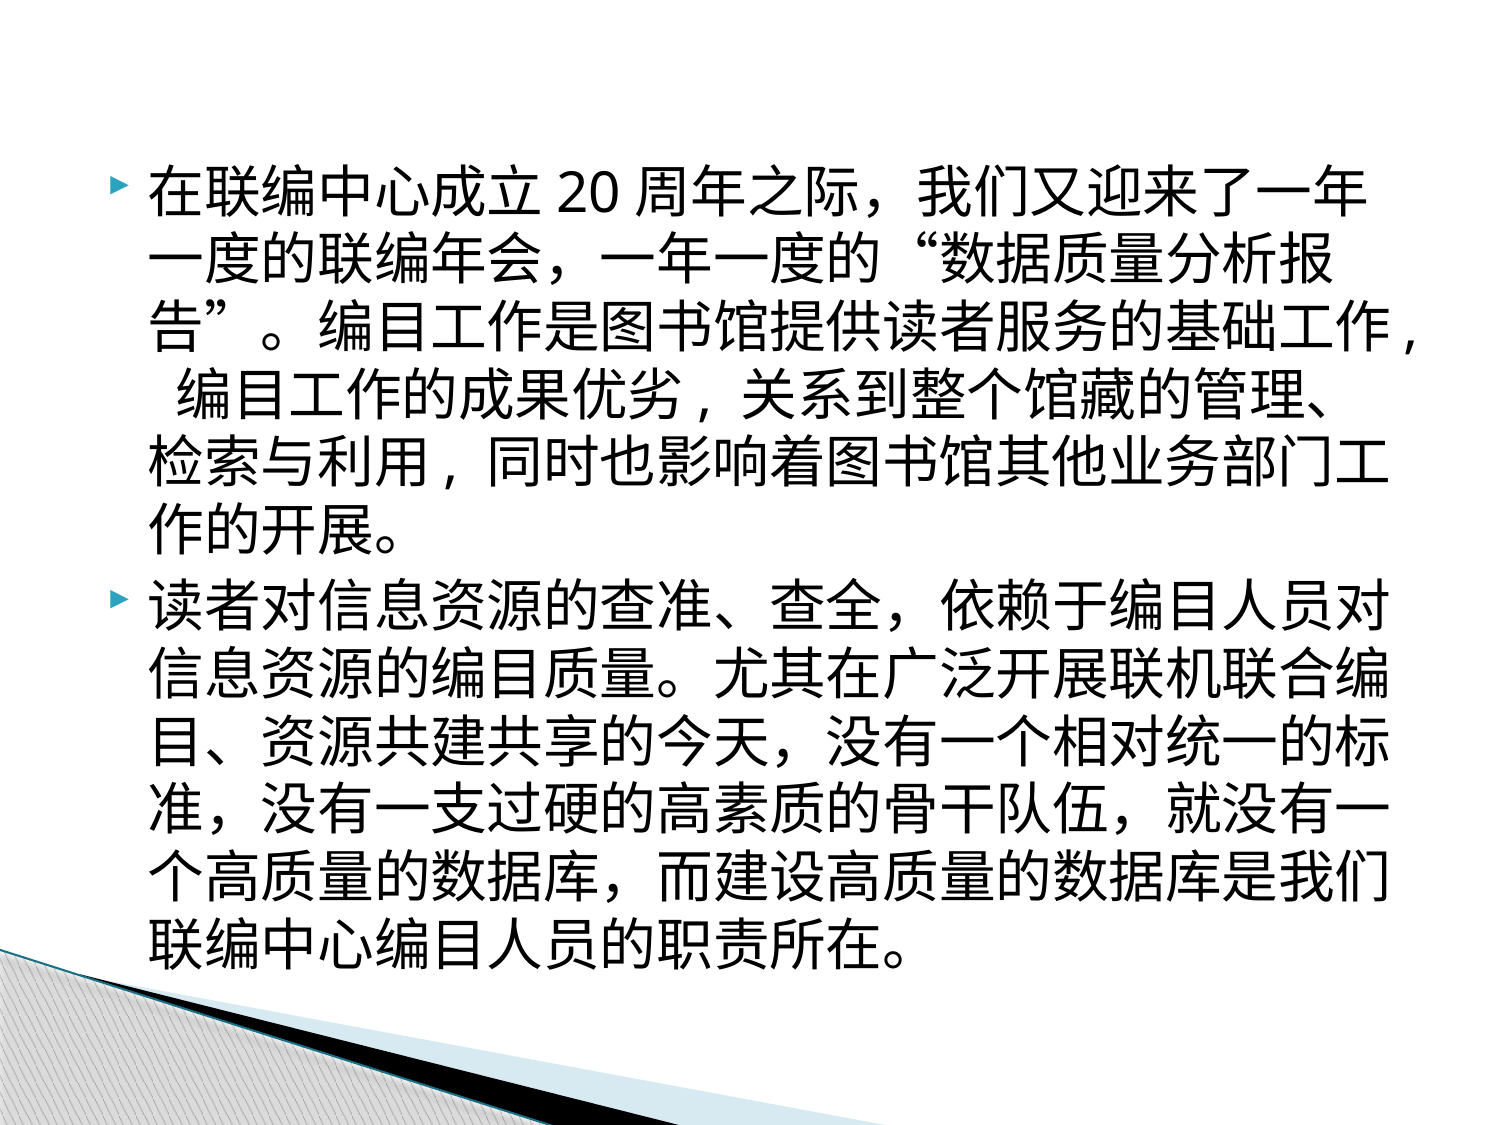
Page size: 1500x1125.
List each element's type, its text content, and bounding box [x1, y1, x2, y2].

list 在联编中心成立20周年之际，我们又迎来了一年一度的联编年会，一年一度的“数据质量分析报告”。编目工作是图书馆提供读者服务的基础工作, 编目工作的成果优劣, 关系到整个馆藏的管理、检索与利用, 同时也影响着图书馆其他业务部门工作的开展。 读者对信息资源的查准、查全，依赖于编目人员对信息资源的编目质量。尤其在广泛开展联机联合编目、资源共建共享的今天，没有一个相对统一的标准，没有一支过硬的高素质的骨干队伍，就没有一个高质量的数据库，而建设高质量的数据库是我们联编中心编目人员的职责所在。 [75, 82, 1425, 986]
